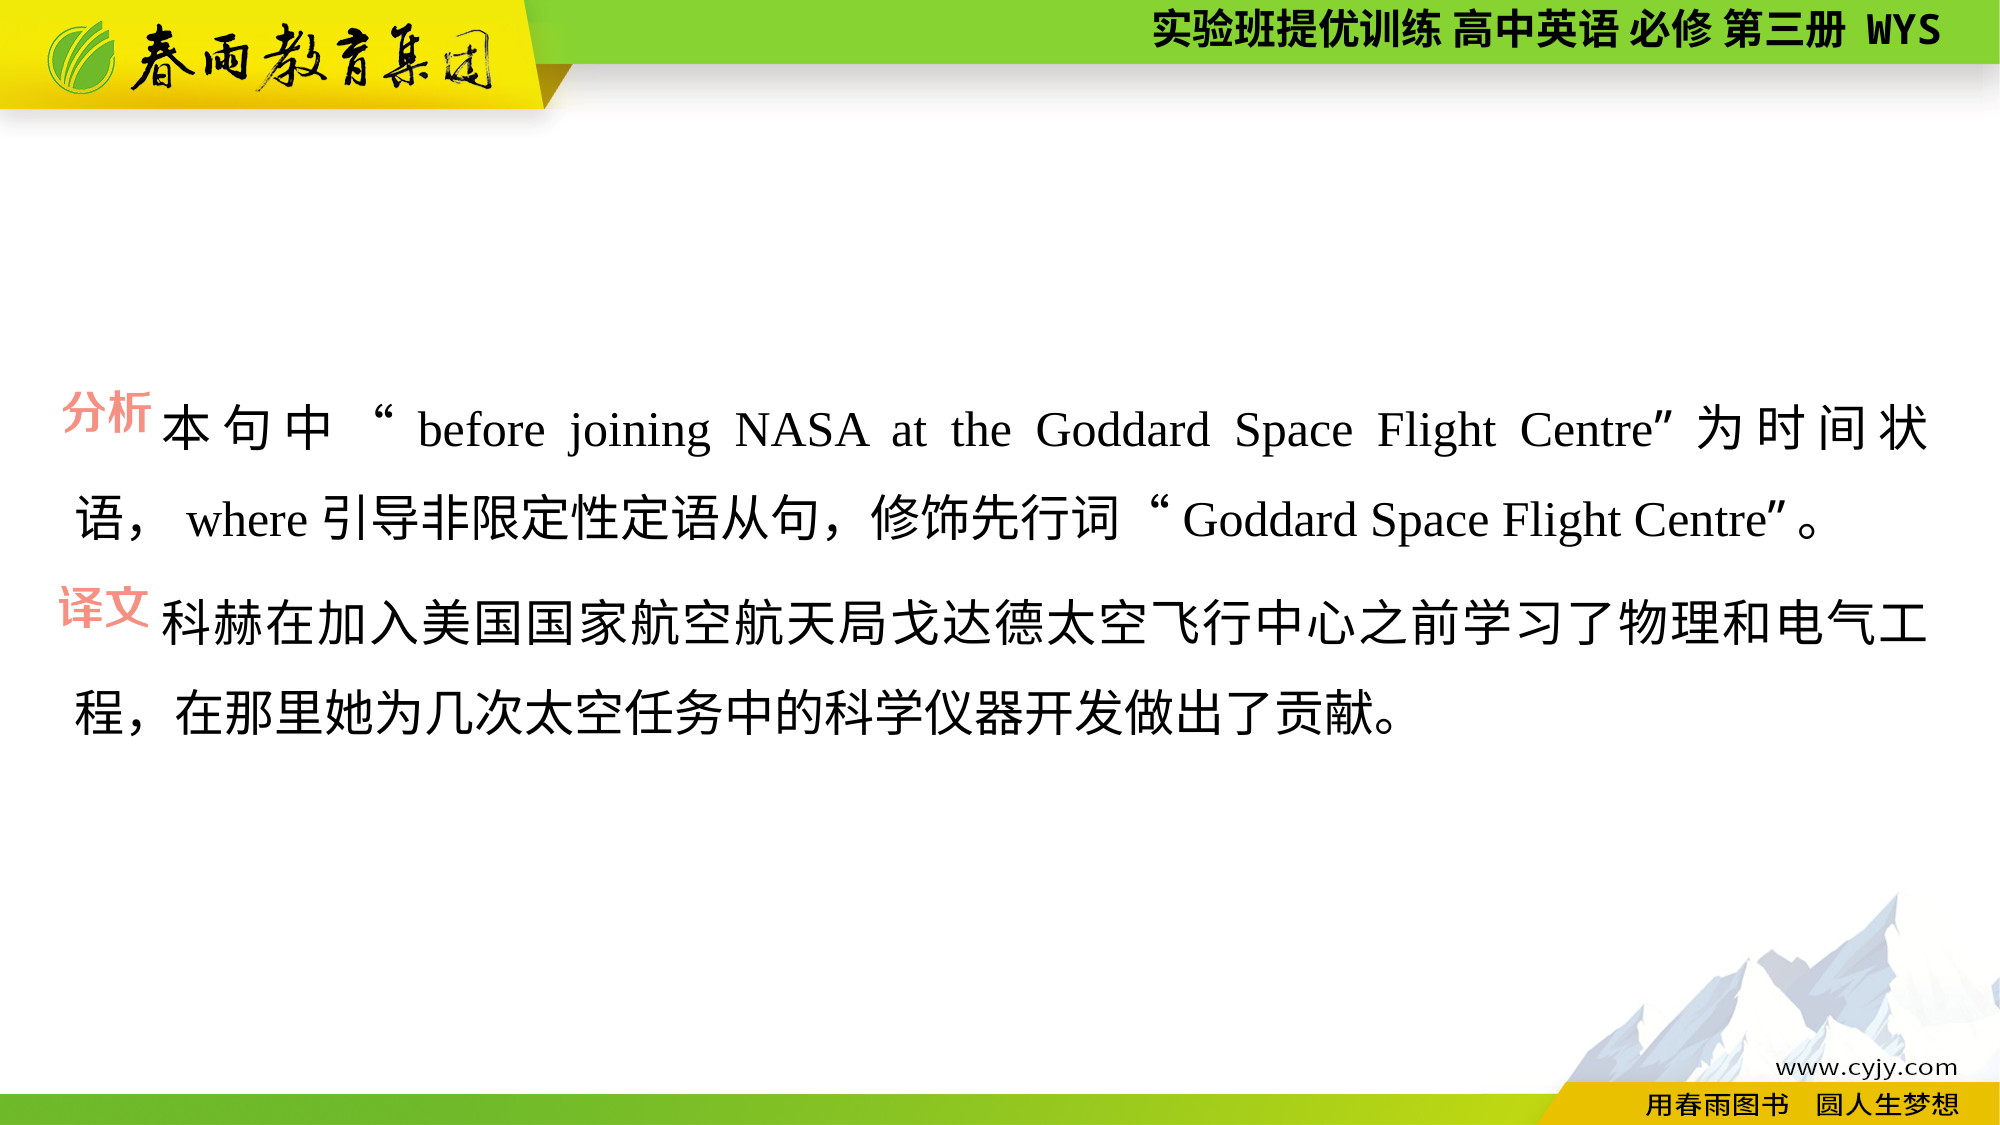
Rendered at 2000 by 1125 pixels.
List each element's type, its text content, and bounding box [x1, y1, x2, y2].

picture [0, 0, 2000, 1125]
list 本句中“before joining NASA at the Goddard Space Flight Centre”为时间状语，where引导非限定性定语从句，修饰先行词“Goddard Space Flight Centre”。 [59, 358, 1944, 545]
text_box 科赫在加入美国国家航空航天局戈达德太空飞行中心之前学习了物理和电气工程，在那里她为几次太空任务中的科学仪器开发做出了贡献。 [59, 554, 1944, 750]
